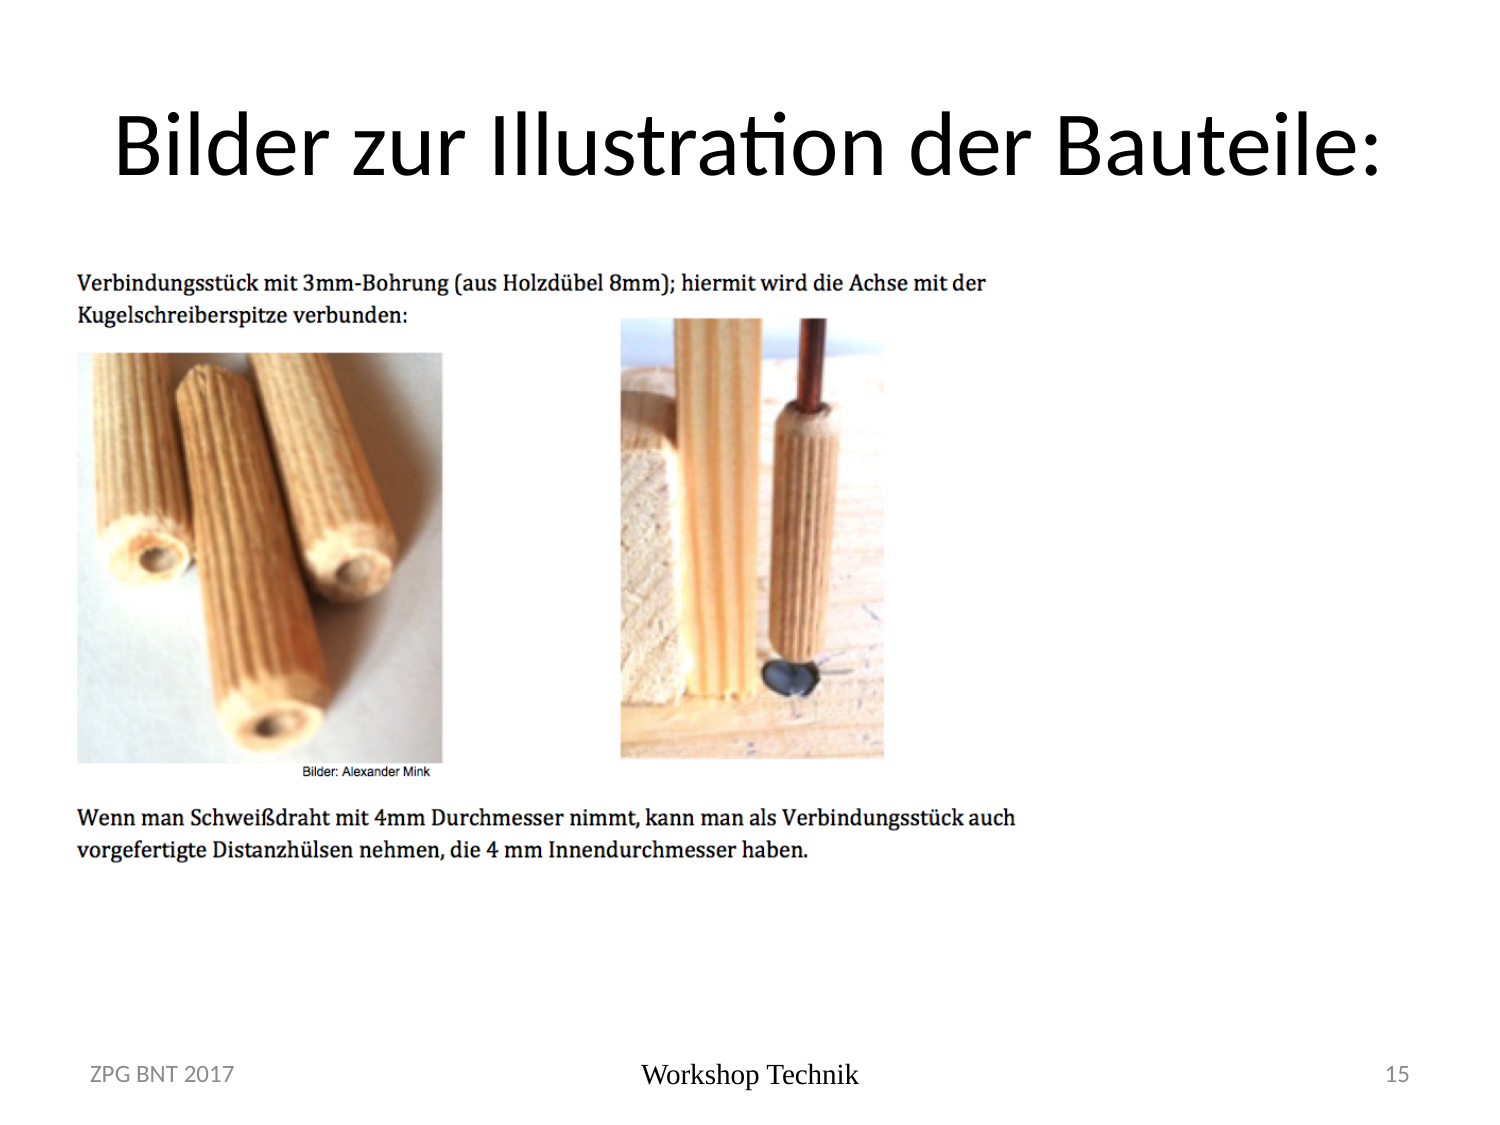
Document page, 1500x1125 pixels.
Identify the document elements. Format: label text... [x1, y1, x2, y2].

slide_number ZPG BNT 2017 [75, 1042, 425, 1103]
picture [74, 265, 1023, 881]
title Bilder zur Illustration der Bauteile: [75, 45, 1425, 233]
slide_number 15 [1074, 1042, 1425, 1103]
footer Workshop Technik [512, 1042, 988, 1103]
